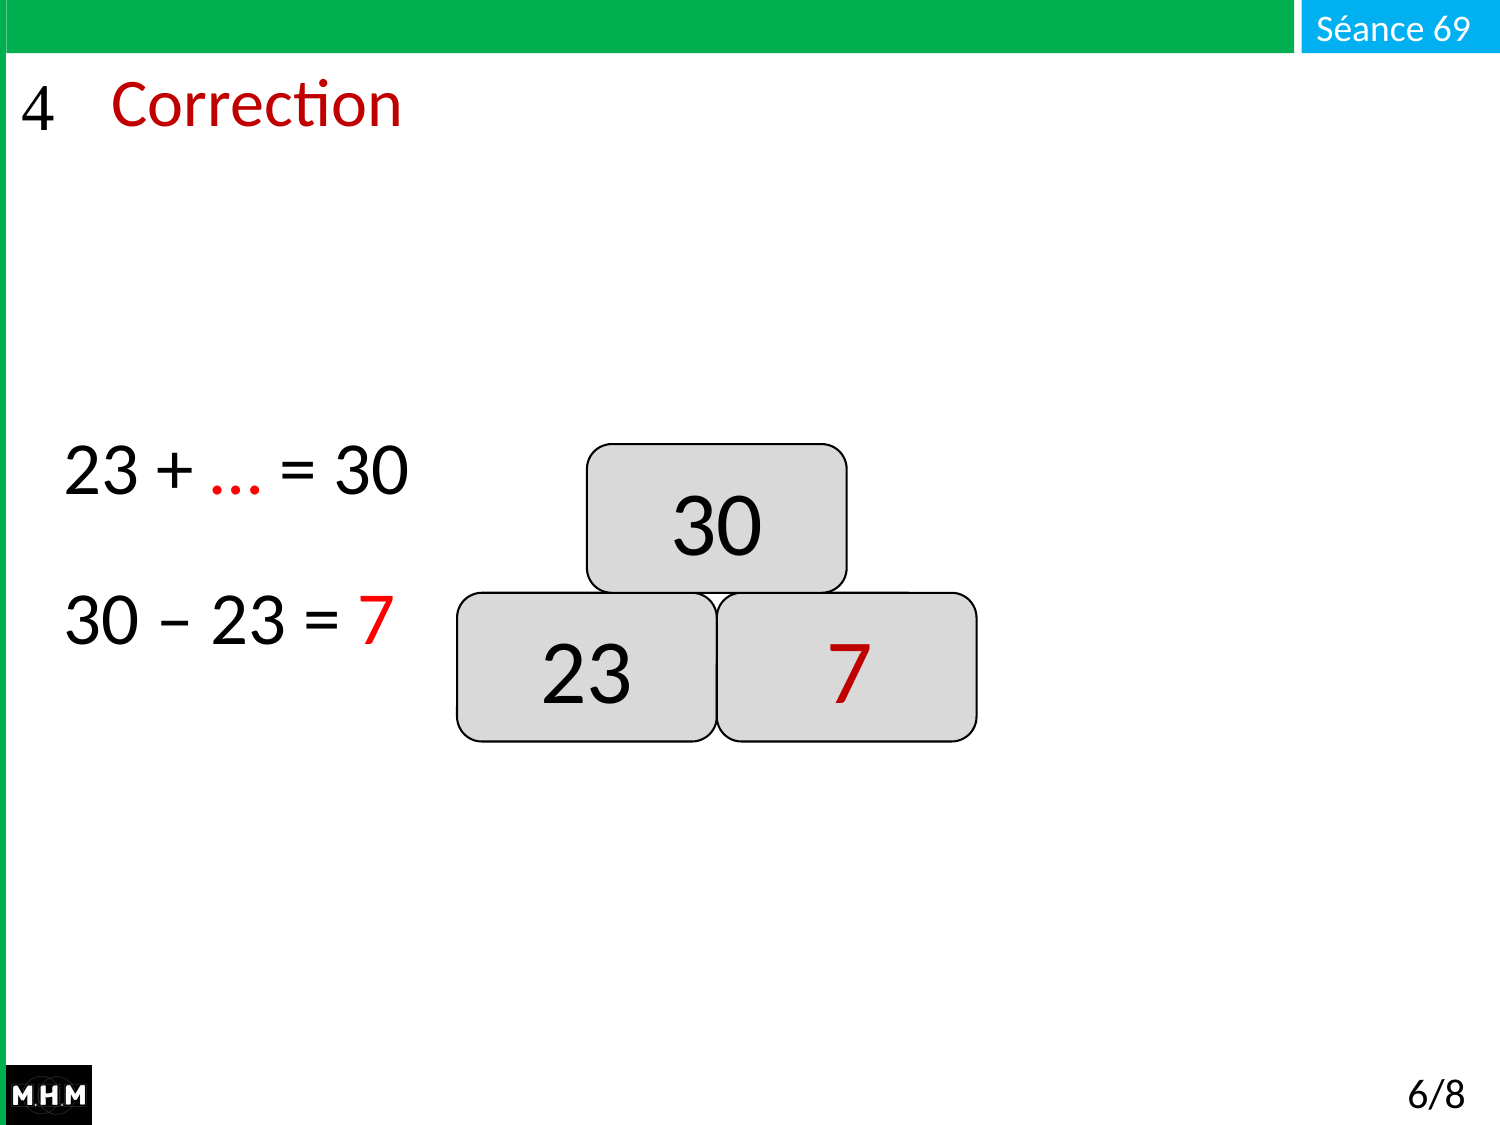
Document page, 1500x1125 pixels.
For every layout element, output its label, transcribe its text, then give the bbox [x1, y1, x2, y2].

text_box 30 – 23 = 7 [48, 562, 430, 668]
text_box 23 + … = 30 [48, 412, 430, 518]
text_box [715, 591, 978, 743]
picture [6, 1065, 92, 1125]
text_box 23 [455, 591, 717, 743]
title Correction [96, 60, 1391, 150]
list 6/8 [1373, 1064, 1500, 1125]
text_box 7 [811, 604, 882, 729]
text_box 30 [585, 443, 848, 594]
